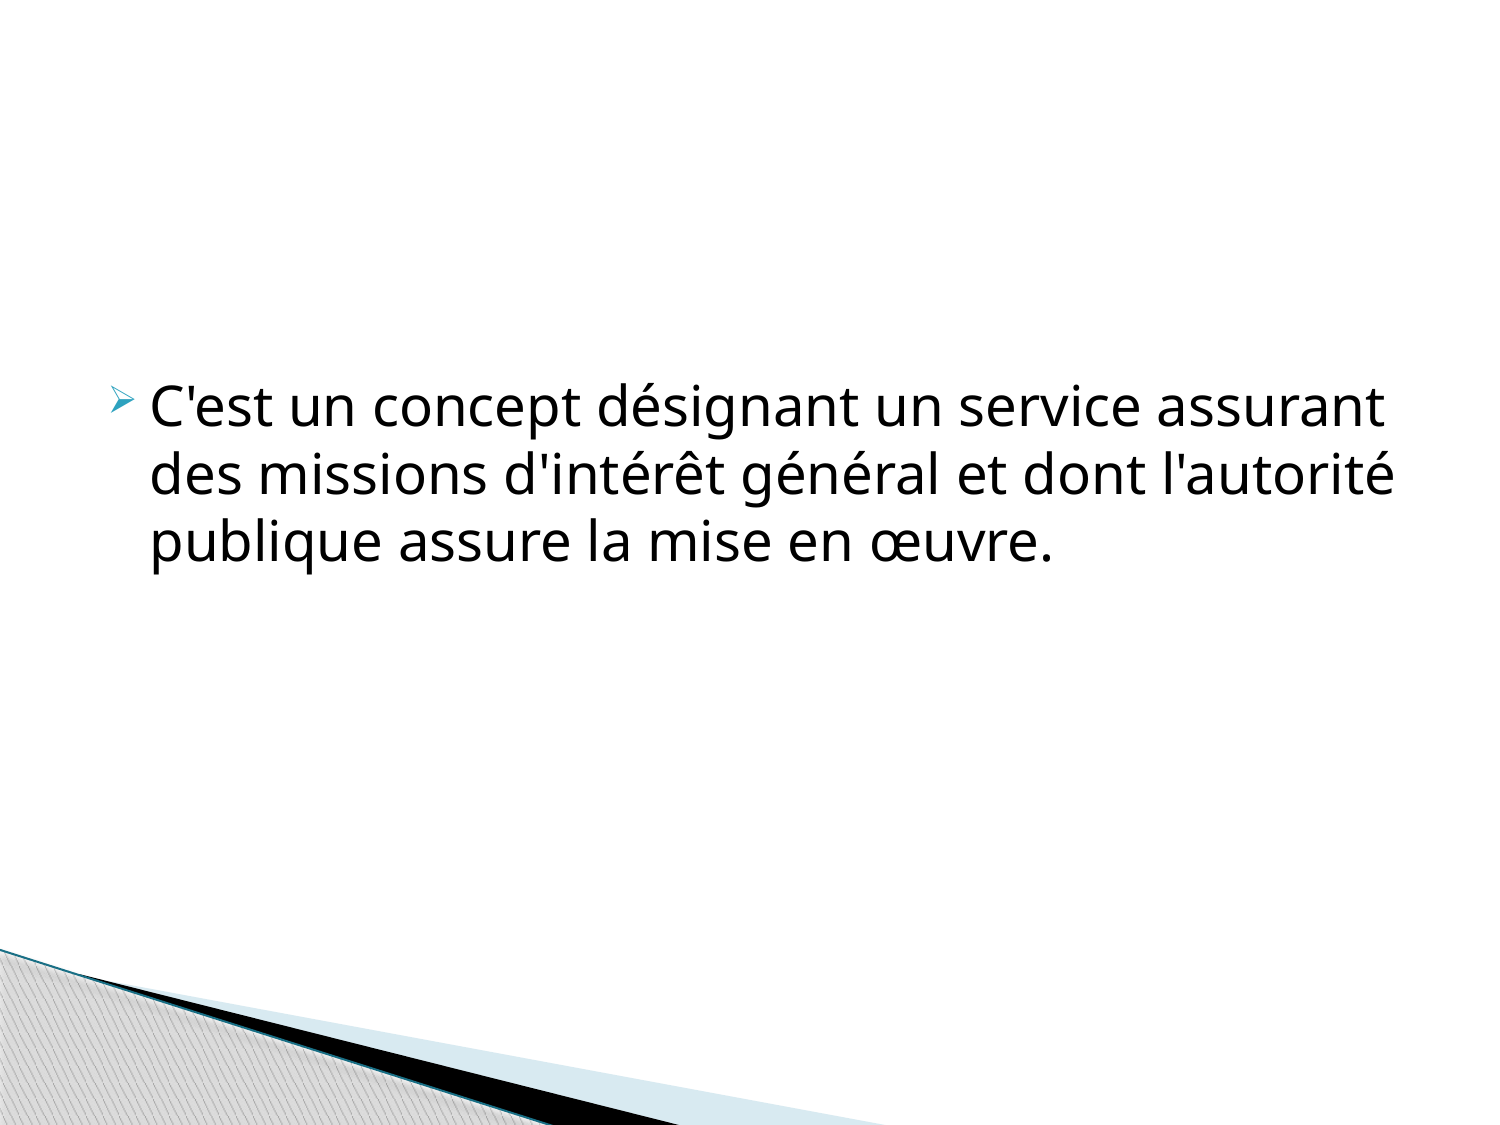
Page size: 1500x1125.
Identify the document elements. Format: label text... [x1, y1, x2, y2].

list C'est un concept désignant un service assurant des missions d'intérêt général et dont l'autorité publique assure la mise en œuvre. [75, 363, 1425, 986]
